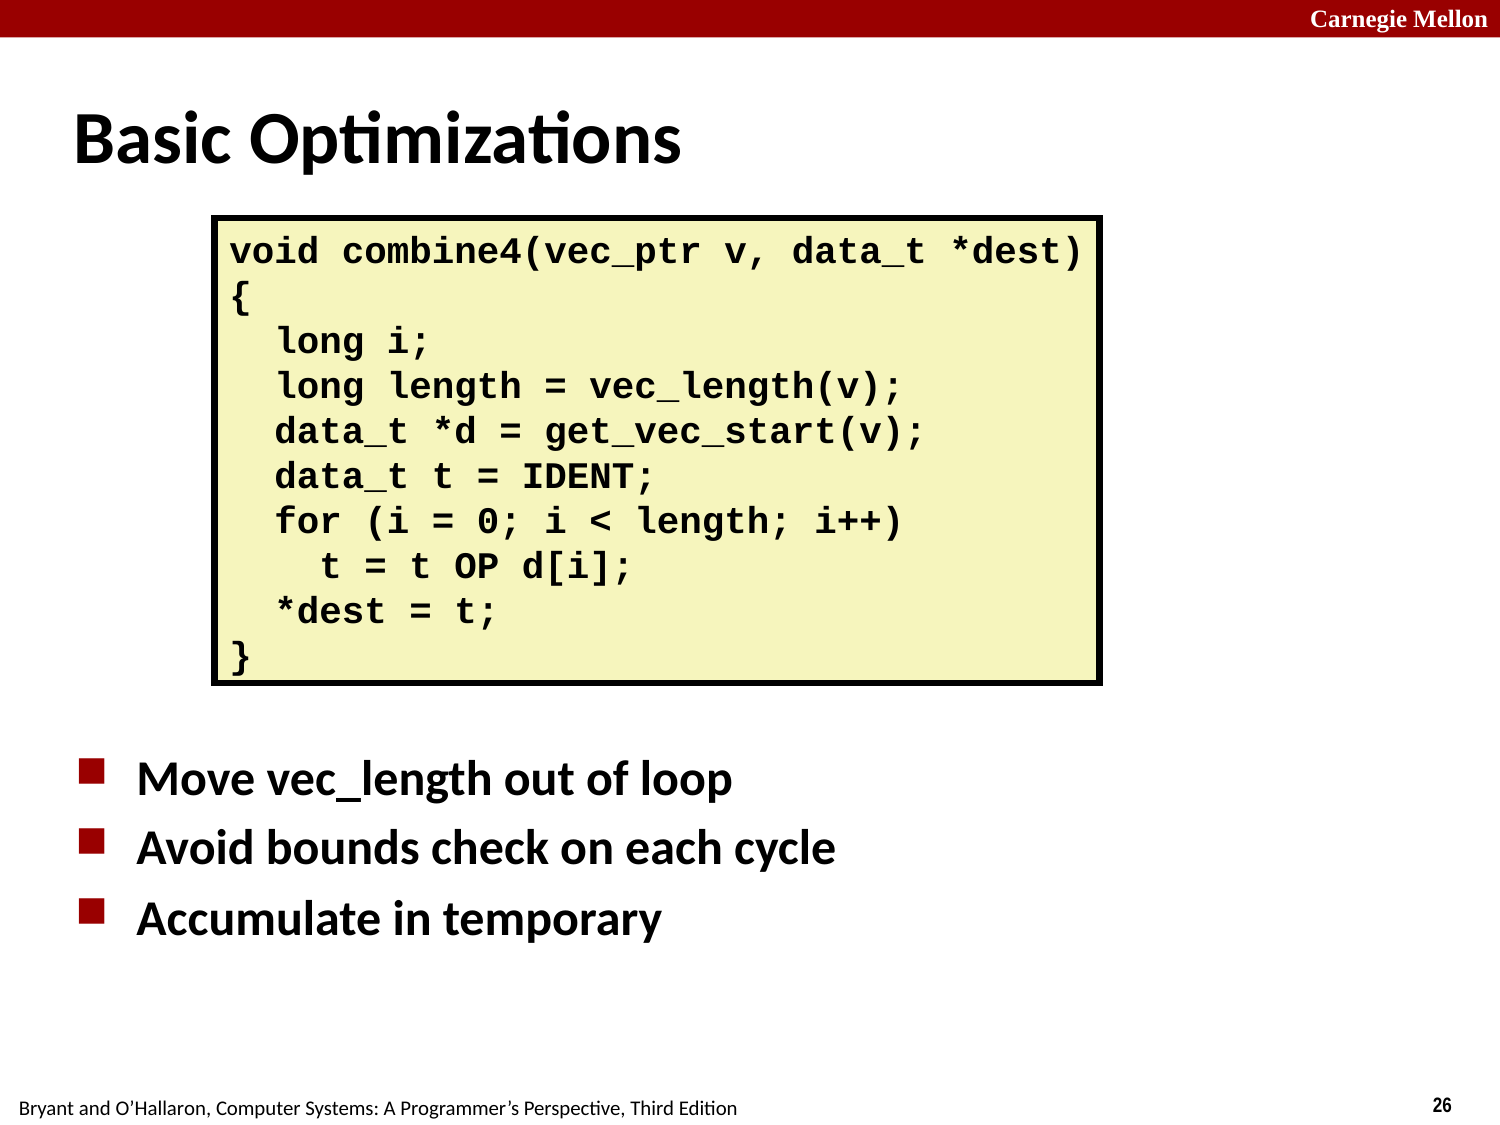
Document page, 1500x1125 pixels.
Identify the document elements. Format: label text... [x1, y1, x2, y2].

title Basic Optimizations [58, 71, 1305, 197]
list Move vec_length out of loop Avoid bounds check on each cycle Accumulate in temporary [64, 737, 1361, 1040]
text_box void combine4(vec_ptr v, data_t *dest) { long i; long length = vec_length(v); data_t *d = get_vec_start(v); data_t t = IDENT; for (i = 0; i < length; i++) t = t OP d[i]; *dest = t; } [214, 218, 1100, 683]
